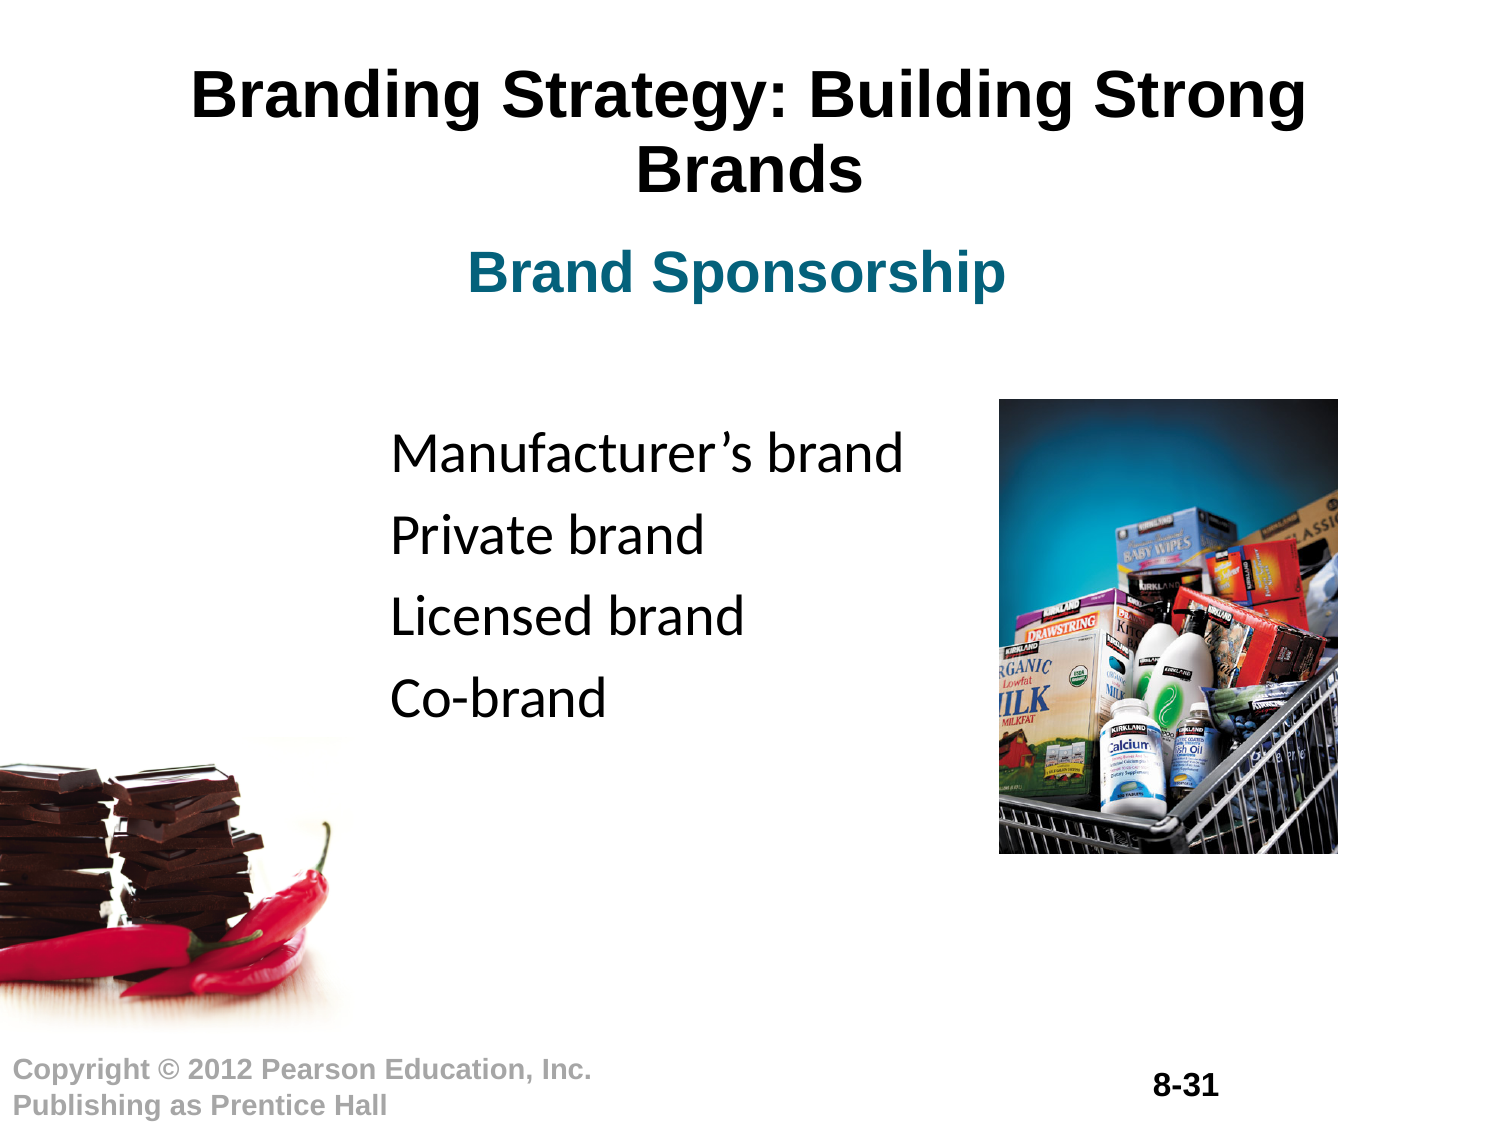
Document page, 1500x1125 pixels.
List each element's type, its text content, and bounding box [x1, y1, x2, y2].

list Manufacturer’s brand Private brand Licensed brand Co-brand [374, 324, 1388, 1001]
picture [0, 737, 361, 1038]
picture [999, 399, 1338, 855]
title Branding Strategy: Building Strong Brands [112, 37, 1388, 226]
list Brand Sponsorship [149, 237, 1326, 301]
